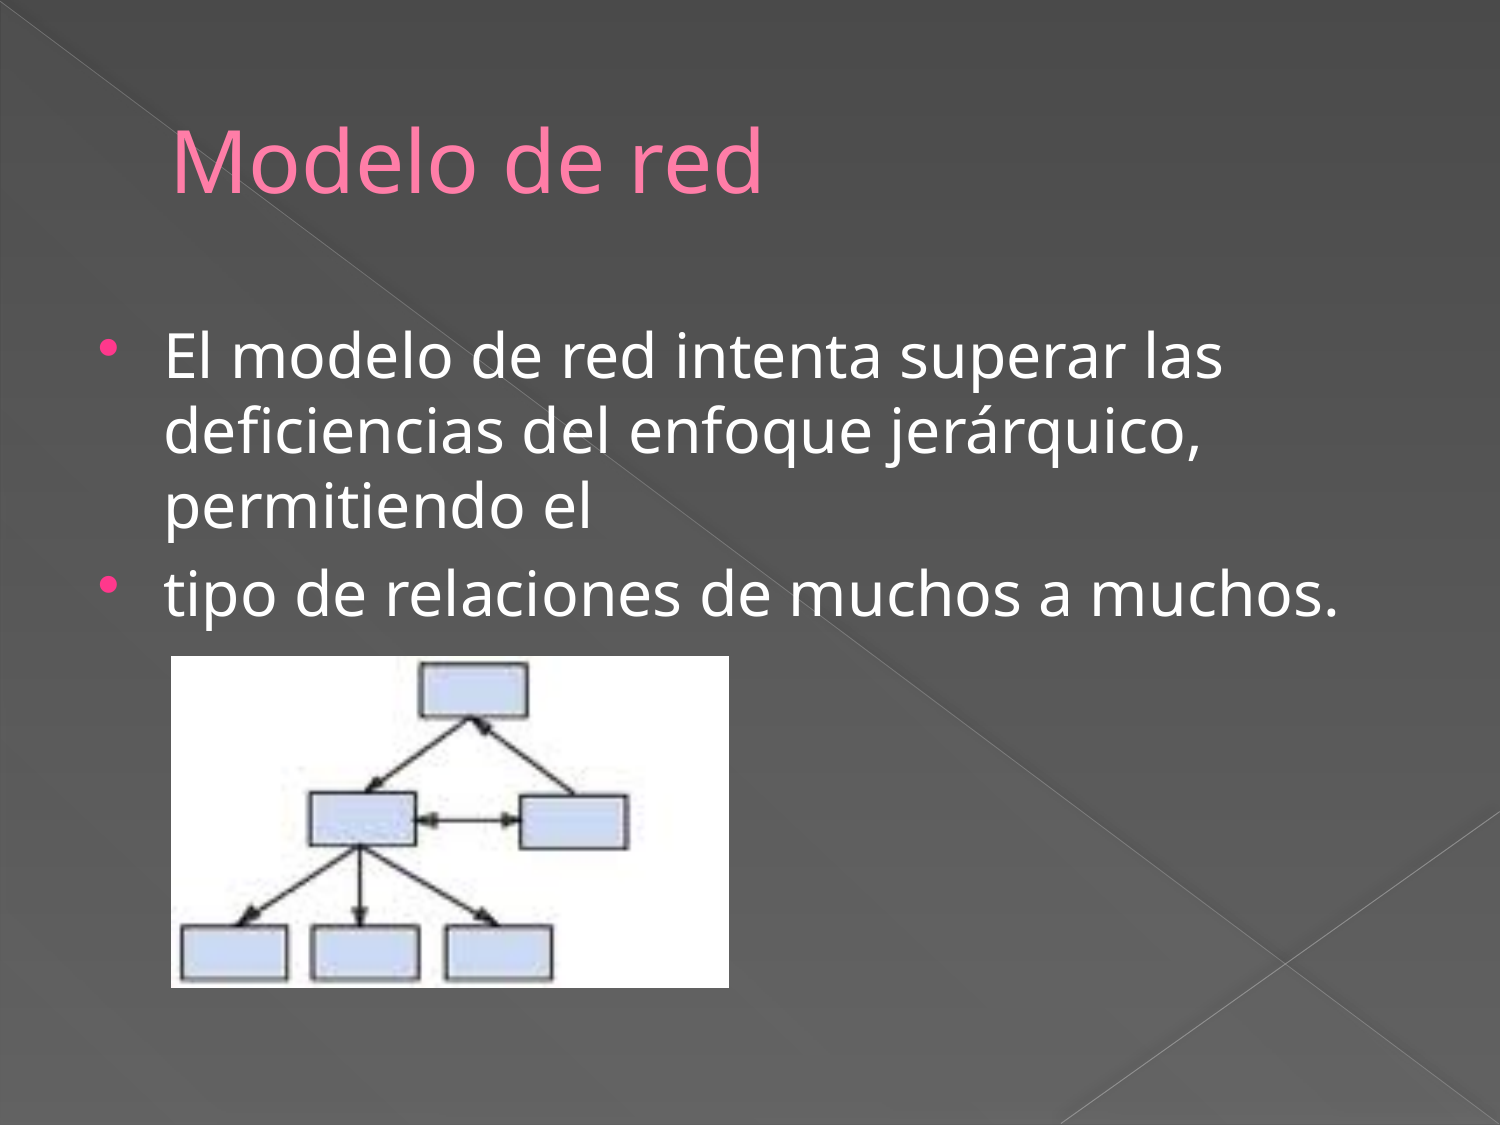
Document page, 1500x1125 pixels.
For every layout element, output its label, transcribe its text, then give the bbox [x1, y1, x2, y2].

picture [170, 656, 729, 988]
list El modelo de red intenta superar las deficiencias del enfoque jerárquico, permitiendo el tipo de relaciones de muchos a muchos. [75, 308, 1425, 1059]
title Modelo de red [75, 43, 1425, 274]
